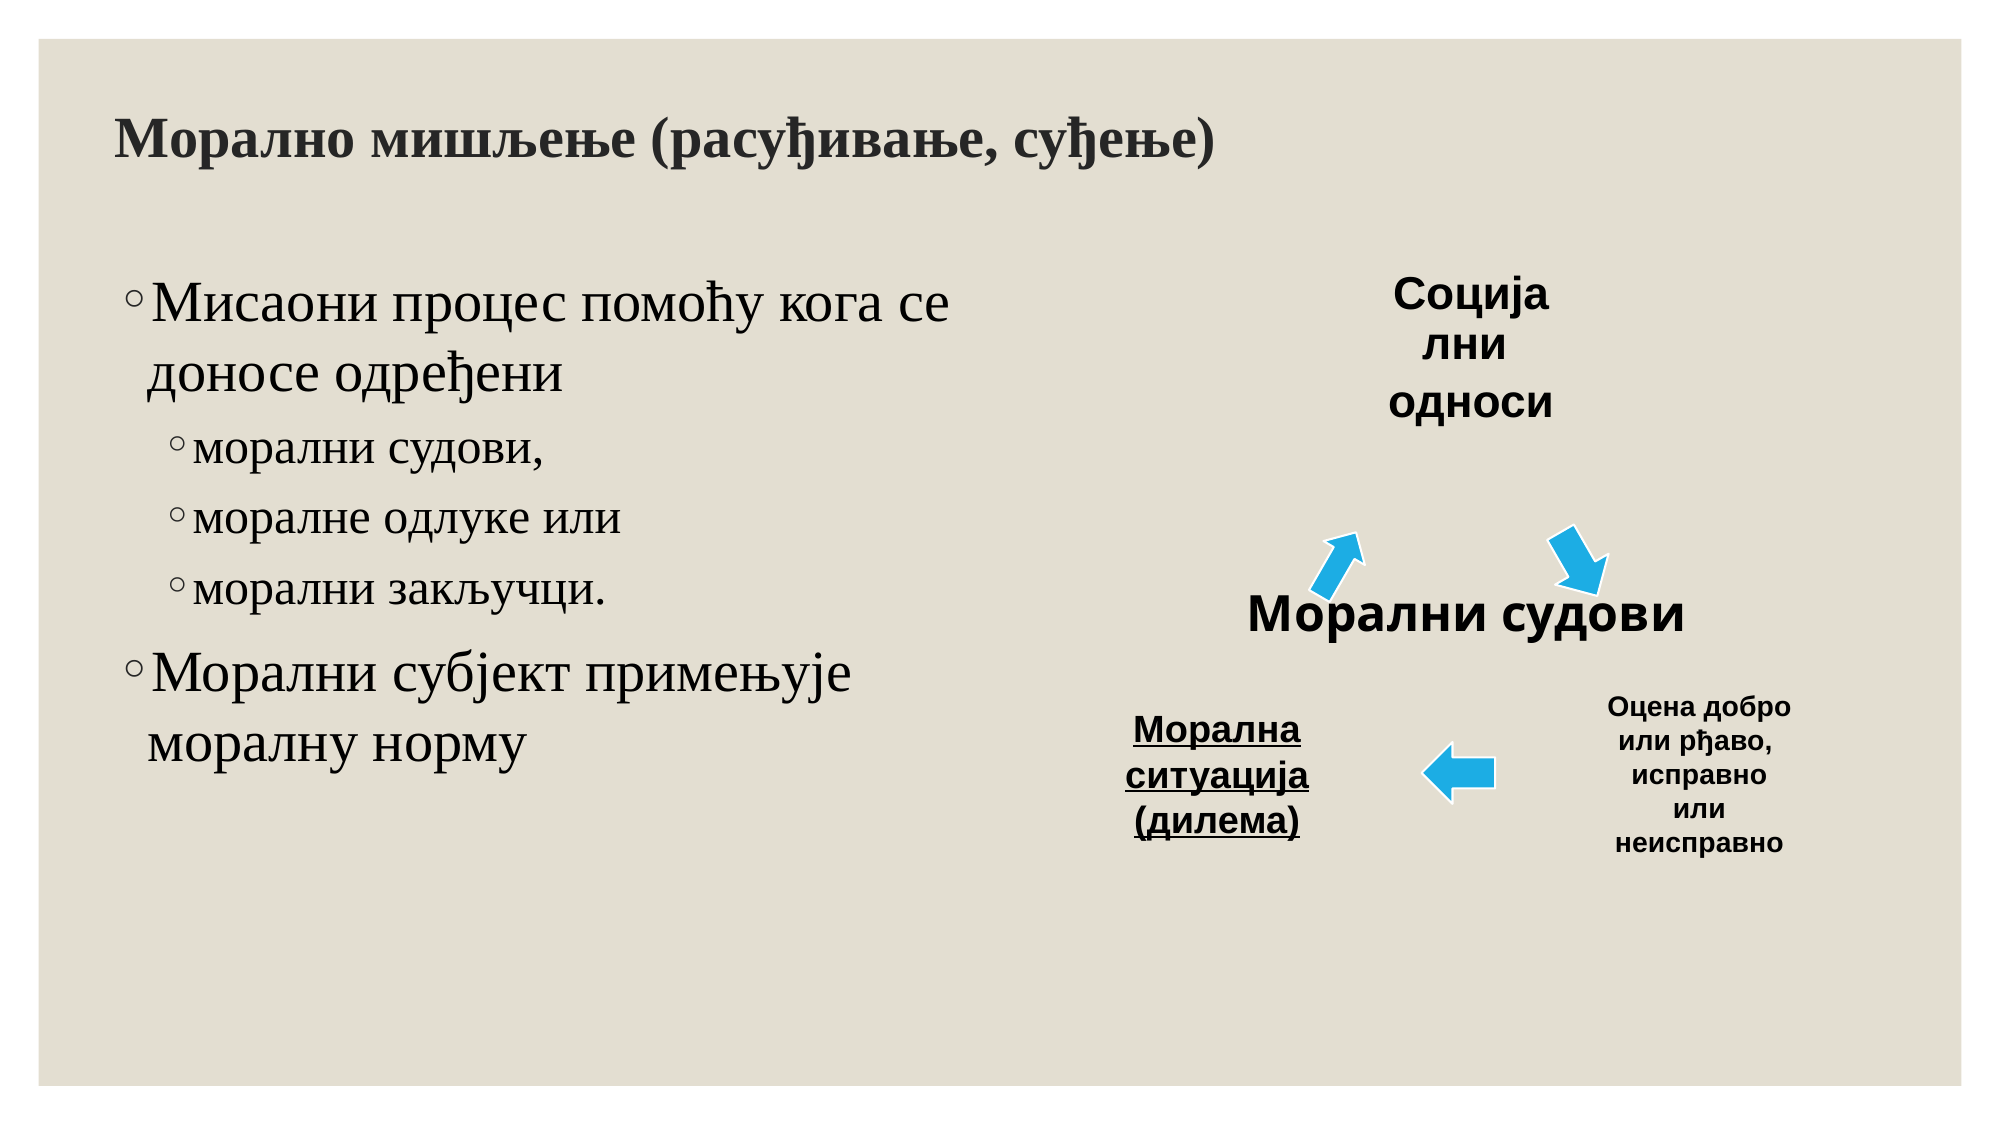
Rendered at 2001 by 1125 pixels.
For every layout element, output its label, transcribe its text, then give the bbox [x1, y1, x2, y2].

title Морално мишљење (расуђивање, суђење) [99, 45, 1900, 233]
list Мисаони процес помоћу кога се доносе одређени морални судoви, моралне oдлукe или морални зaкључци. Морални субјект примењује моралну норму [102, 255, 986, 998]
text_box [1016, 262, 1900, 1005]
